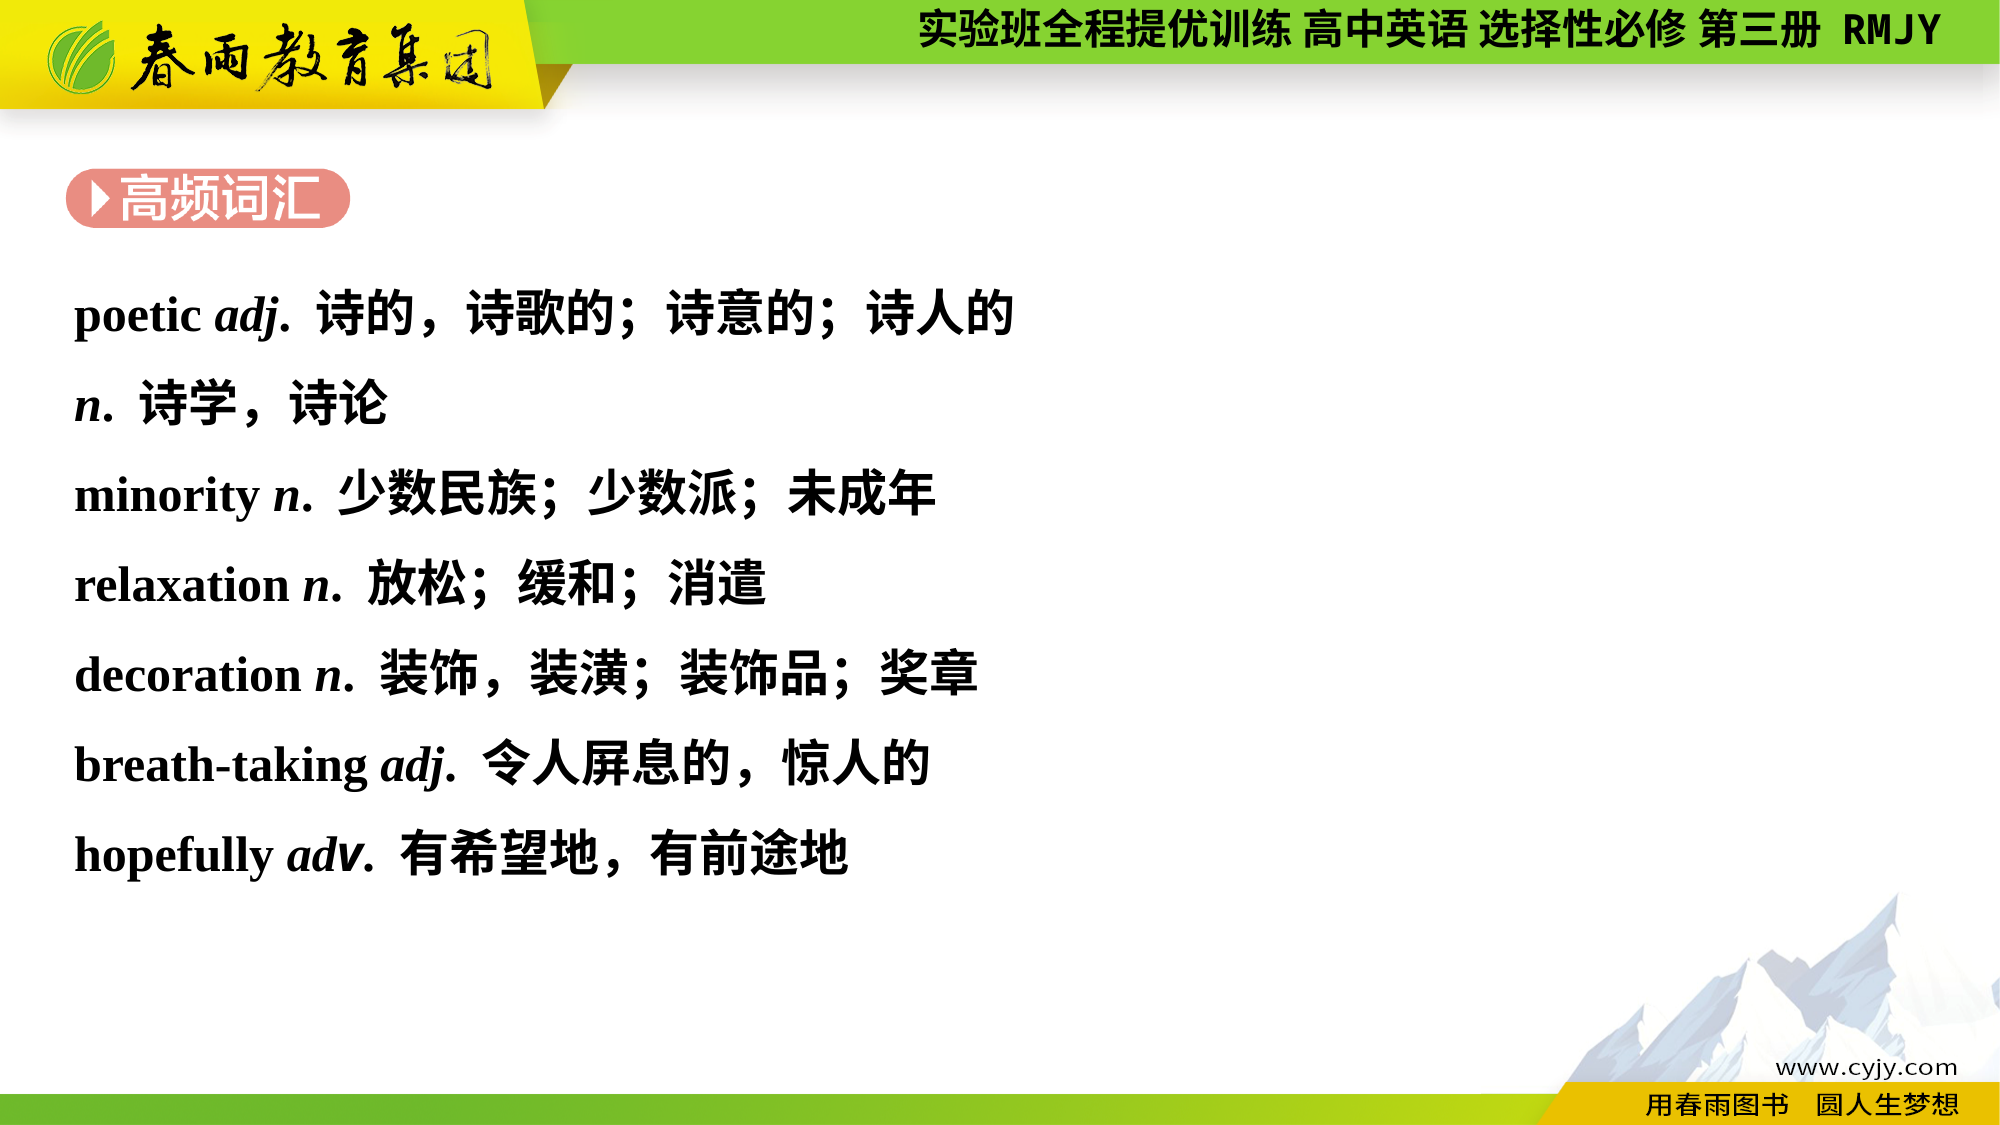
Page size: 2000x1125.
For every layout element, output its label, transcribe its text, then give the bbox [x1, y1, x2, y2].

list poetic adj. 诗的，诗歌的；诗意的；诗人的 n. 诗学，诗论 minority n. 少数民族；少数派；未成年 relaxation n. 放松；缓和；消遣 decoration n. 装饰，装潢；装饰品；奖章 breath-taking adj. 令人屏息的，惊人的 hopefully adv. 有希望地，有前途地 [59, 243, 1944, 886]
picture [0, 0, 2000, 1125]
